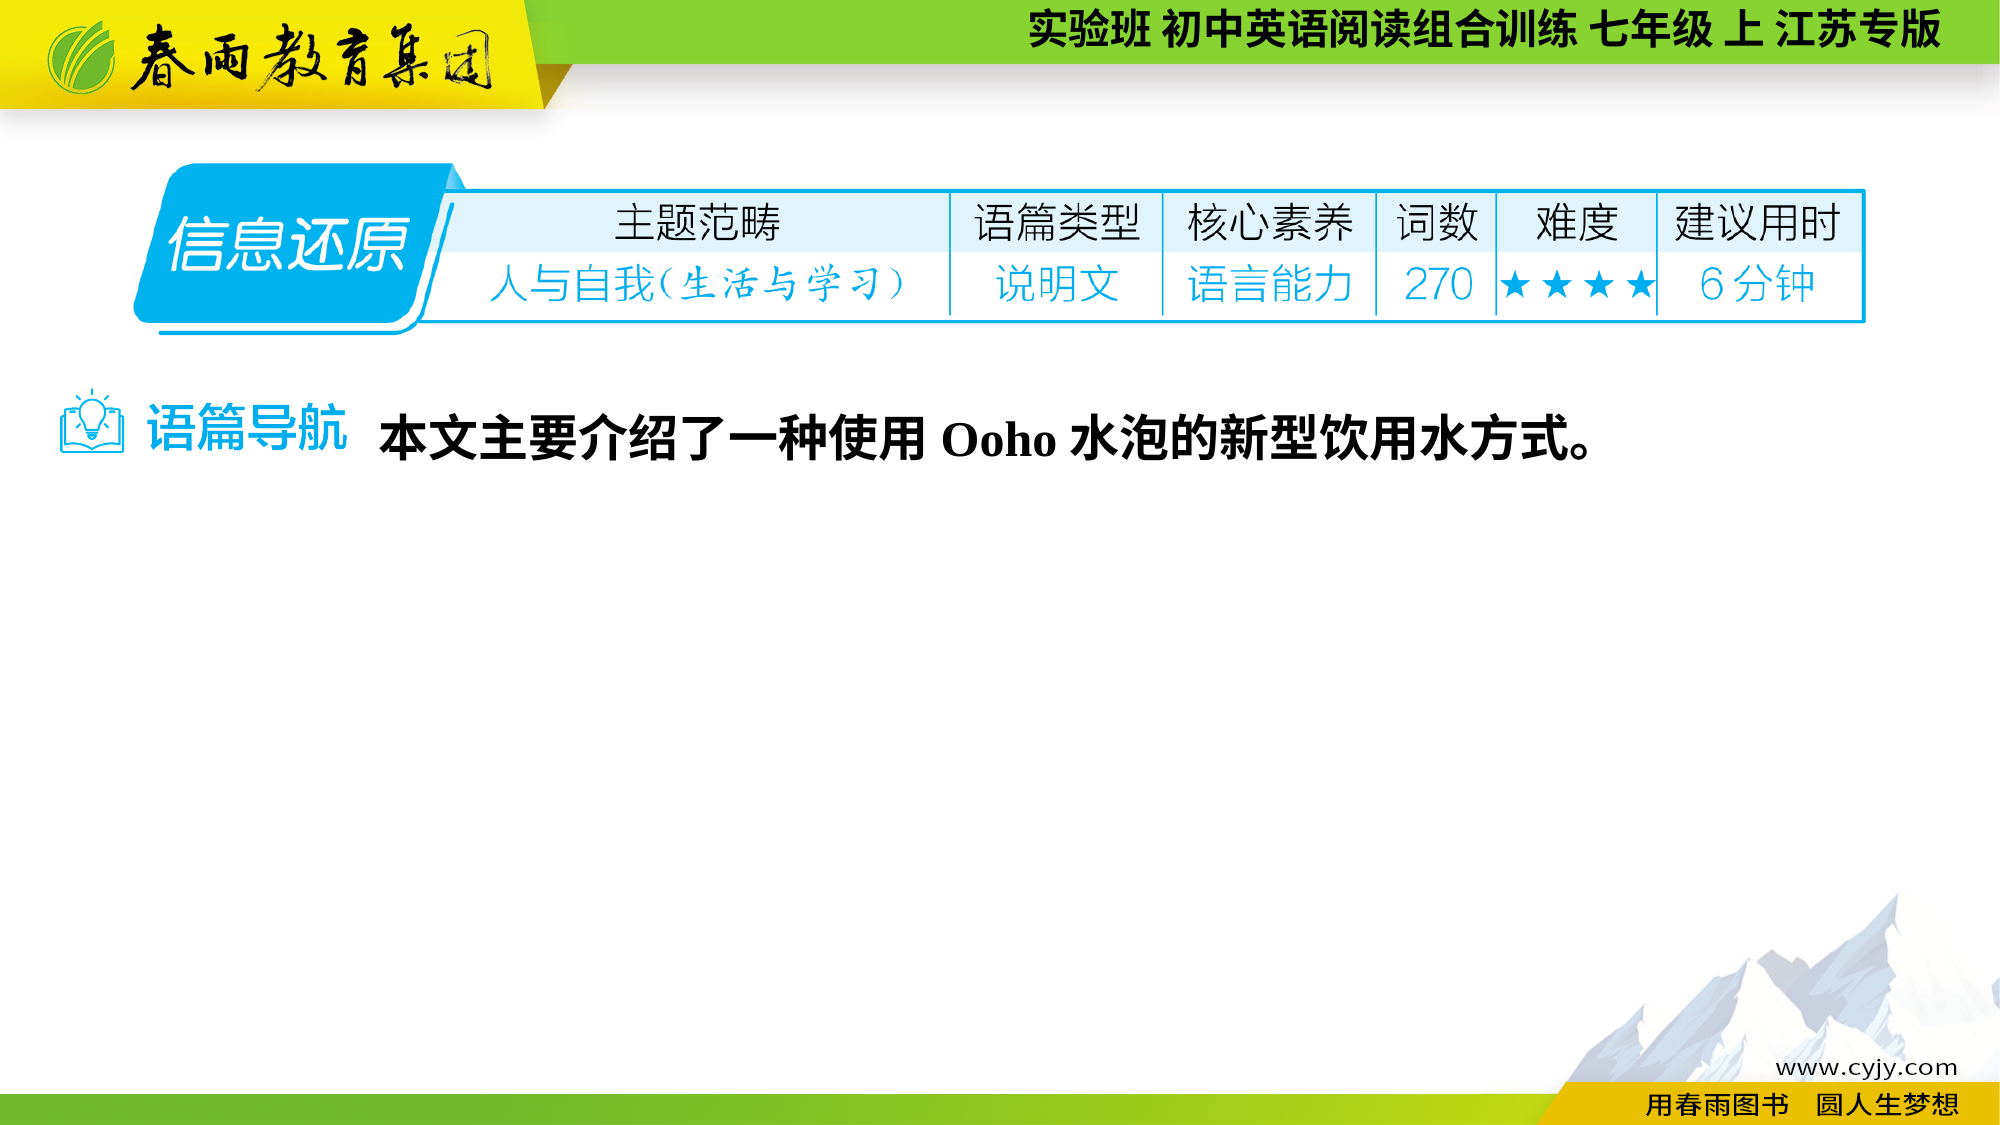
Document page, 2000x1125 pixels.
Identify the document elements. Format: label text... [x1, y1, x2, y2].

list 本文主要介绍了一种使用Ooho水泡的新型饮用水方式。 [59, 368, 1944, 464]
picture [0, 0, 2000, 1125]
